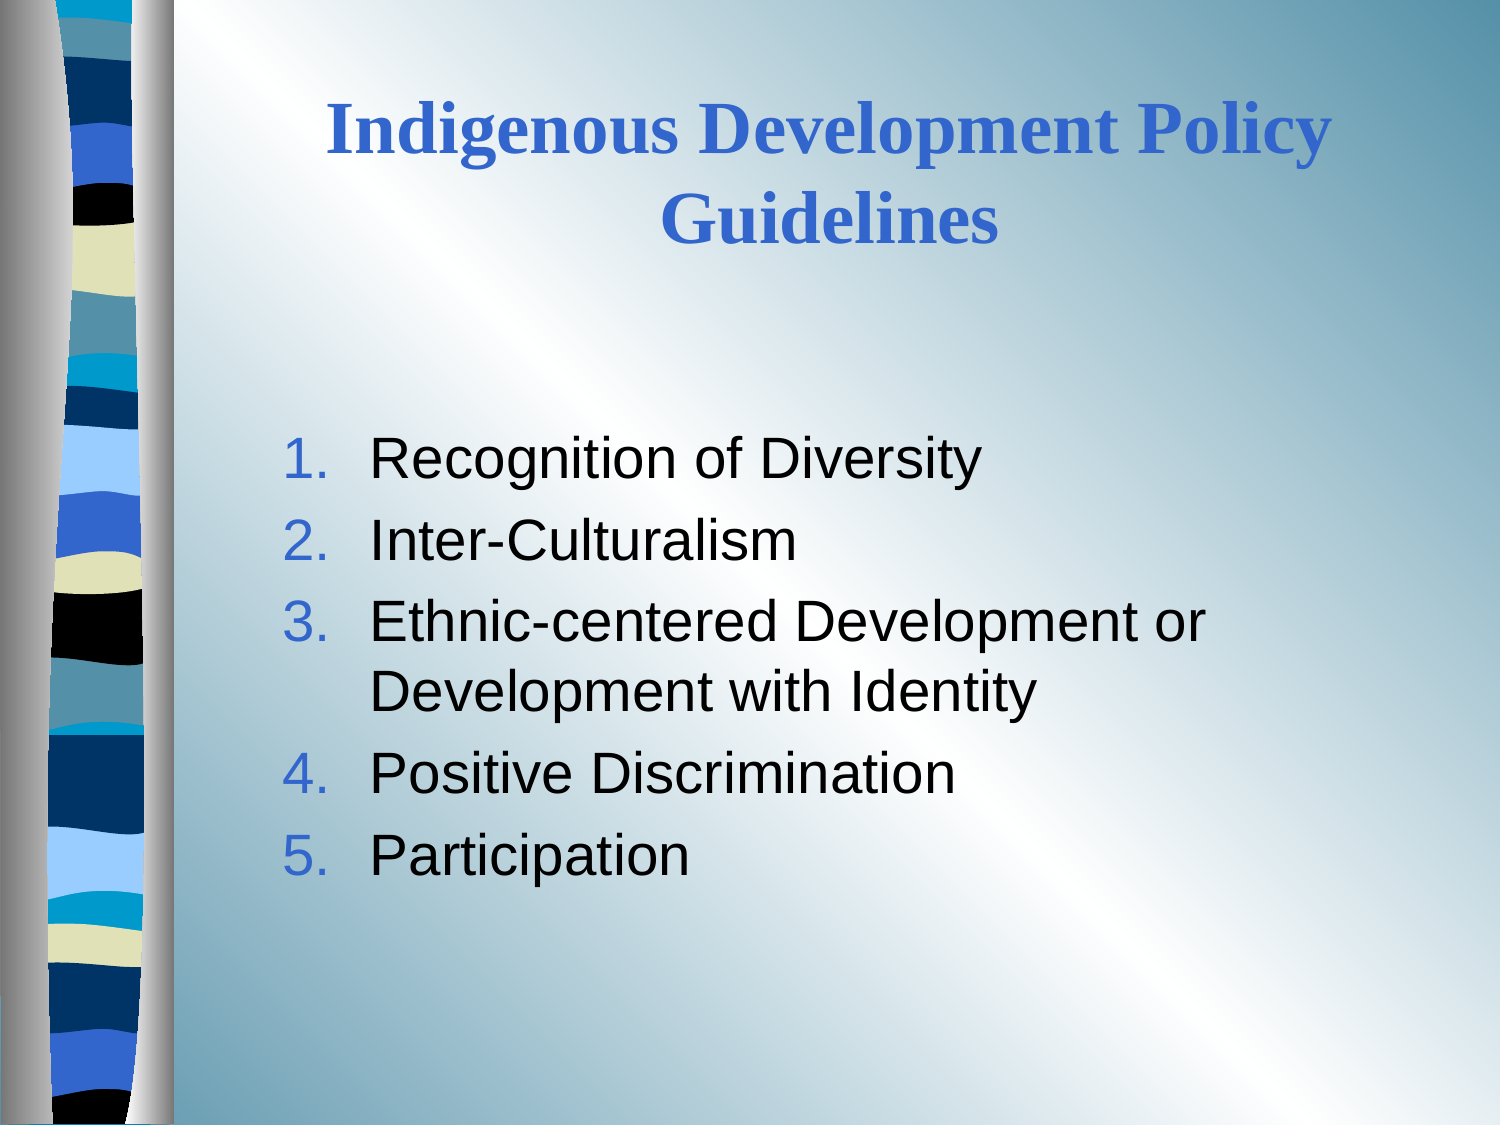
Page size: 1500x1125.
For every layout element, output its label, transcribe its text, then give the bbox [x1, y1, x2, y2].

list Recognition of Diversity Inter-Culturalism Ethnic-centered Development or Development with Identity Positive Discrimination Participation [192, 412, 1468, 1001]
title Indigenous Development Policy Guidelines [192, 74, 1468, 263]
